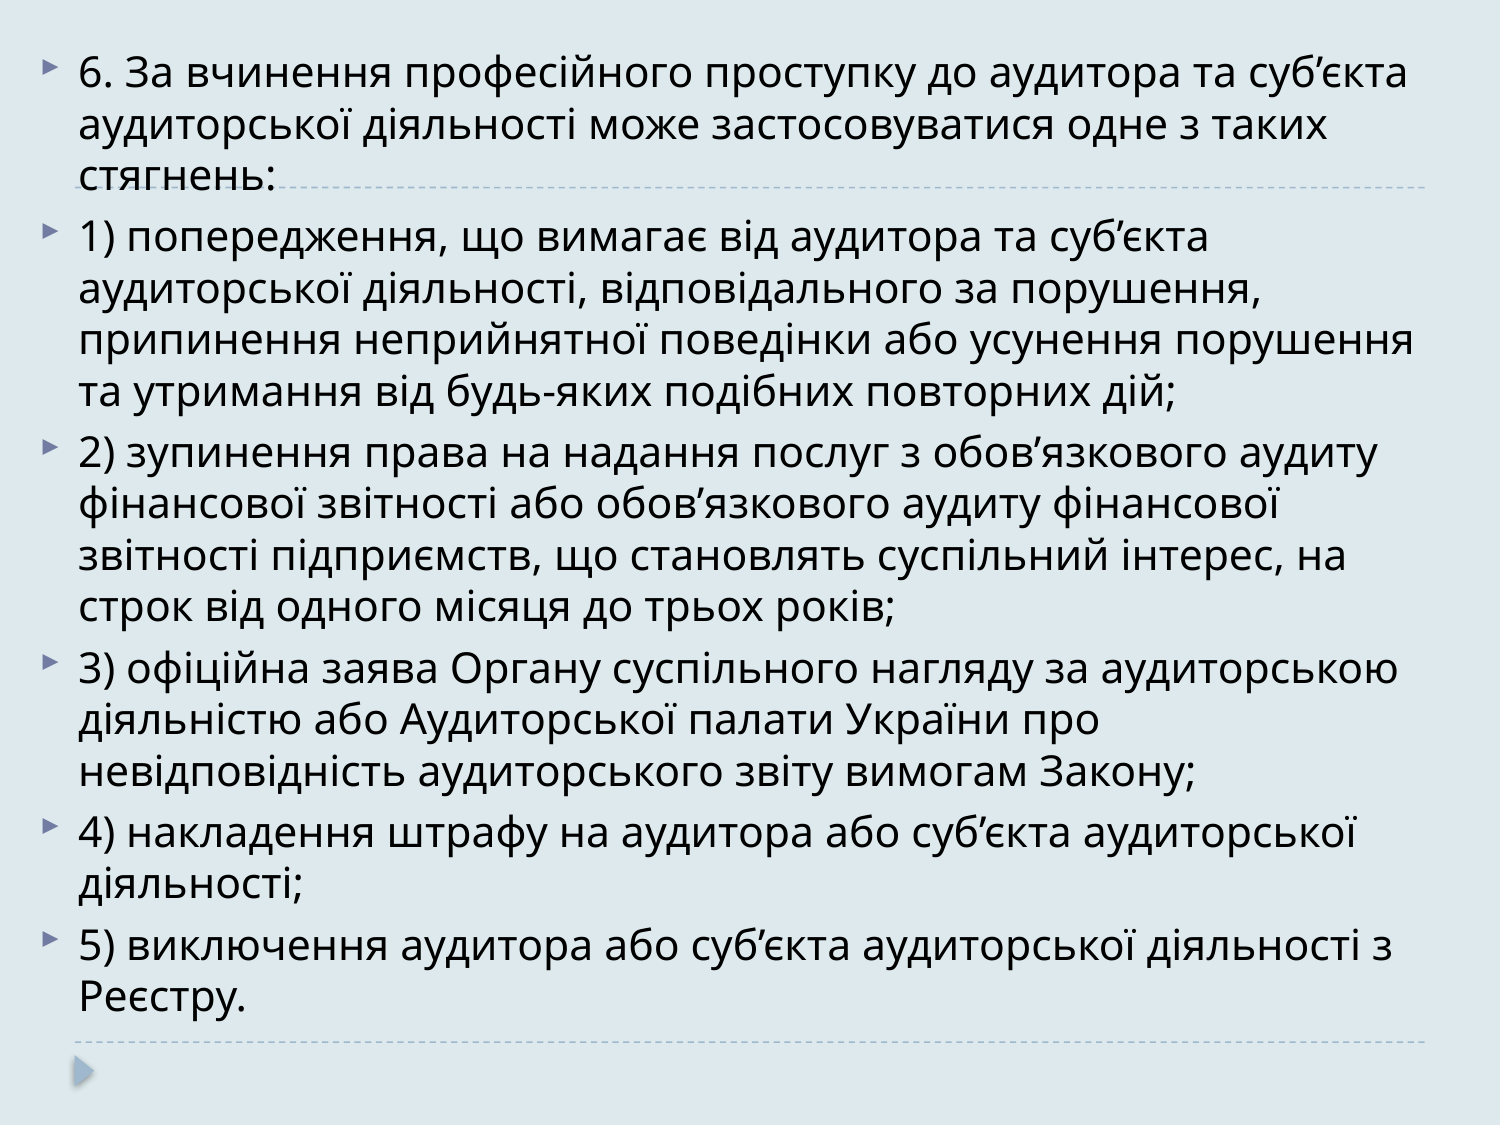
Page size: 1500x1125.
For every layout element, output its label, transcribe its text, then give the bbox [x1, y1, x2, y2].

list 6. За вчинення професійного проступку до аудитора та суб’єкта аудиторської діяльності може застосовуватися одне з таких стягнень: 1) попередження, що вимагає від аудитора та суб’єкта аудиторської діяльності, відповідального за порушення, припинення неприйнятної поведінки або усунення порушення та утримання від будь-яких подібних повторних дій; 2) зупинення права на надання послуг з обов’язкового аудиту фінансової звітності або обов’язкового аудиту фінансової звітності підприємств, що становлять суспільний інтерес, на строк від одного місяця до трьох років; 3) офіційна заява Органу суспільного нагляду за аудиторською діяльністю або Аудиторської палати України про невідповідність аудиторського звіту вимогам Закону; 4) накладення штрафу на аудитора або суб’єкта аудиторської діяльності; 5) виключення аудитора або суб’єкта аудиторської діяльності з Реєстру. [24, 37, 1450, 1088]
